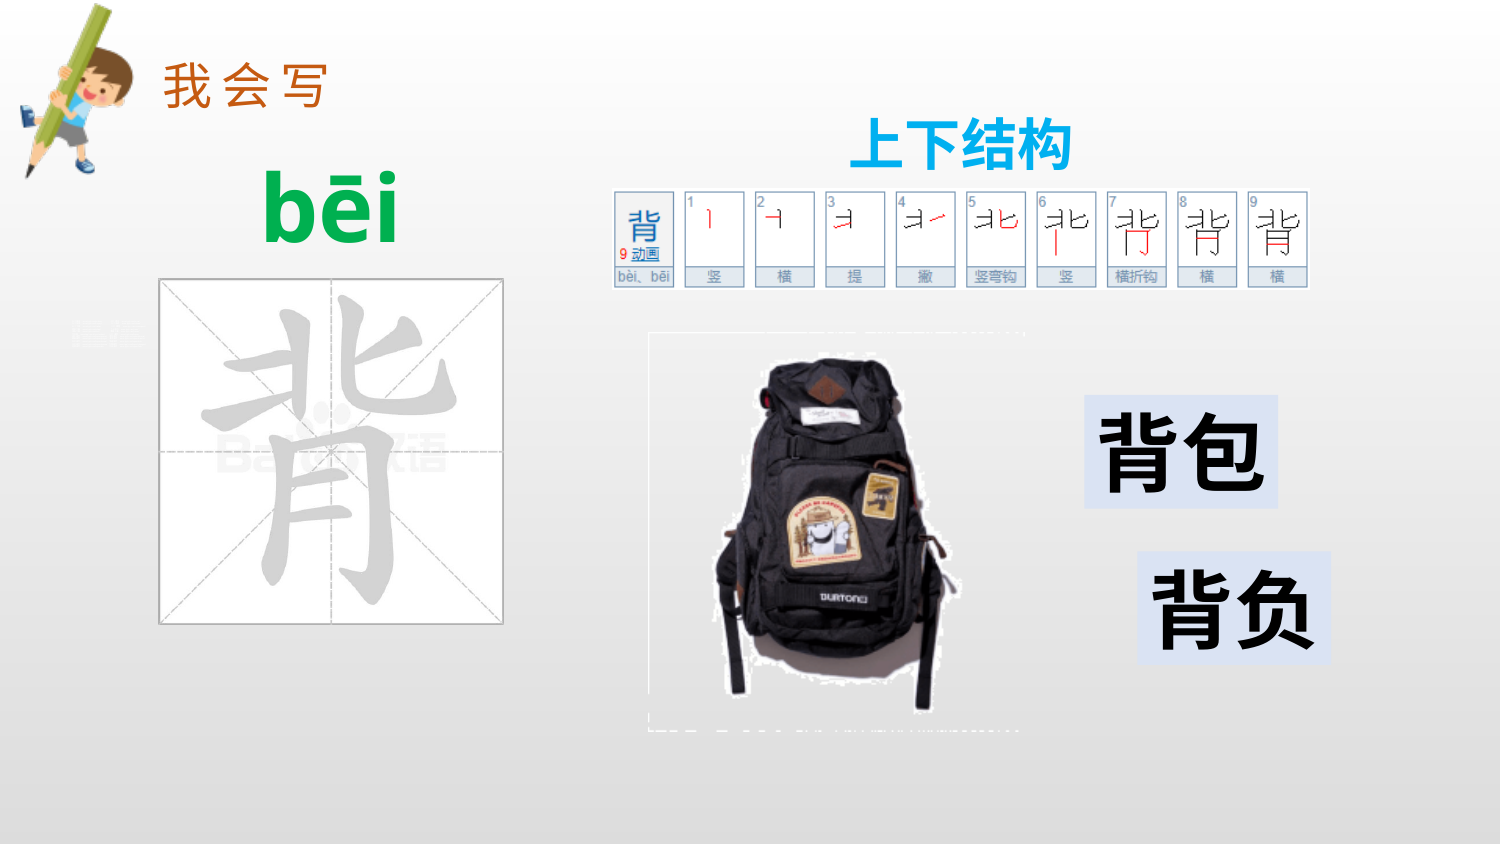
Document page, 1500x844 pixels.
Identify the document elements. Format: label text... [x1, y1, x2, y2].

picture [648, 332, 1025, 732]
text_box bēi [195, 143, 467, 267]
picture [158, 278, 504, 625]
text_box 背包 [1084, 394, 1279, 509]
text_box 背负 [1137, 551, 1332, 665]
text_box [8, 0, 354, 189]
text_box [612, 101, 1310, 290]
